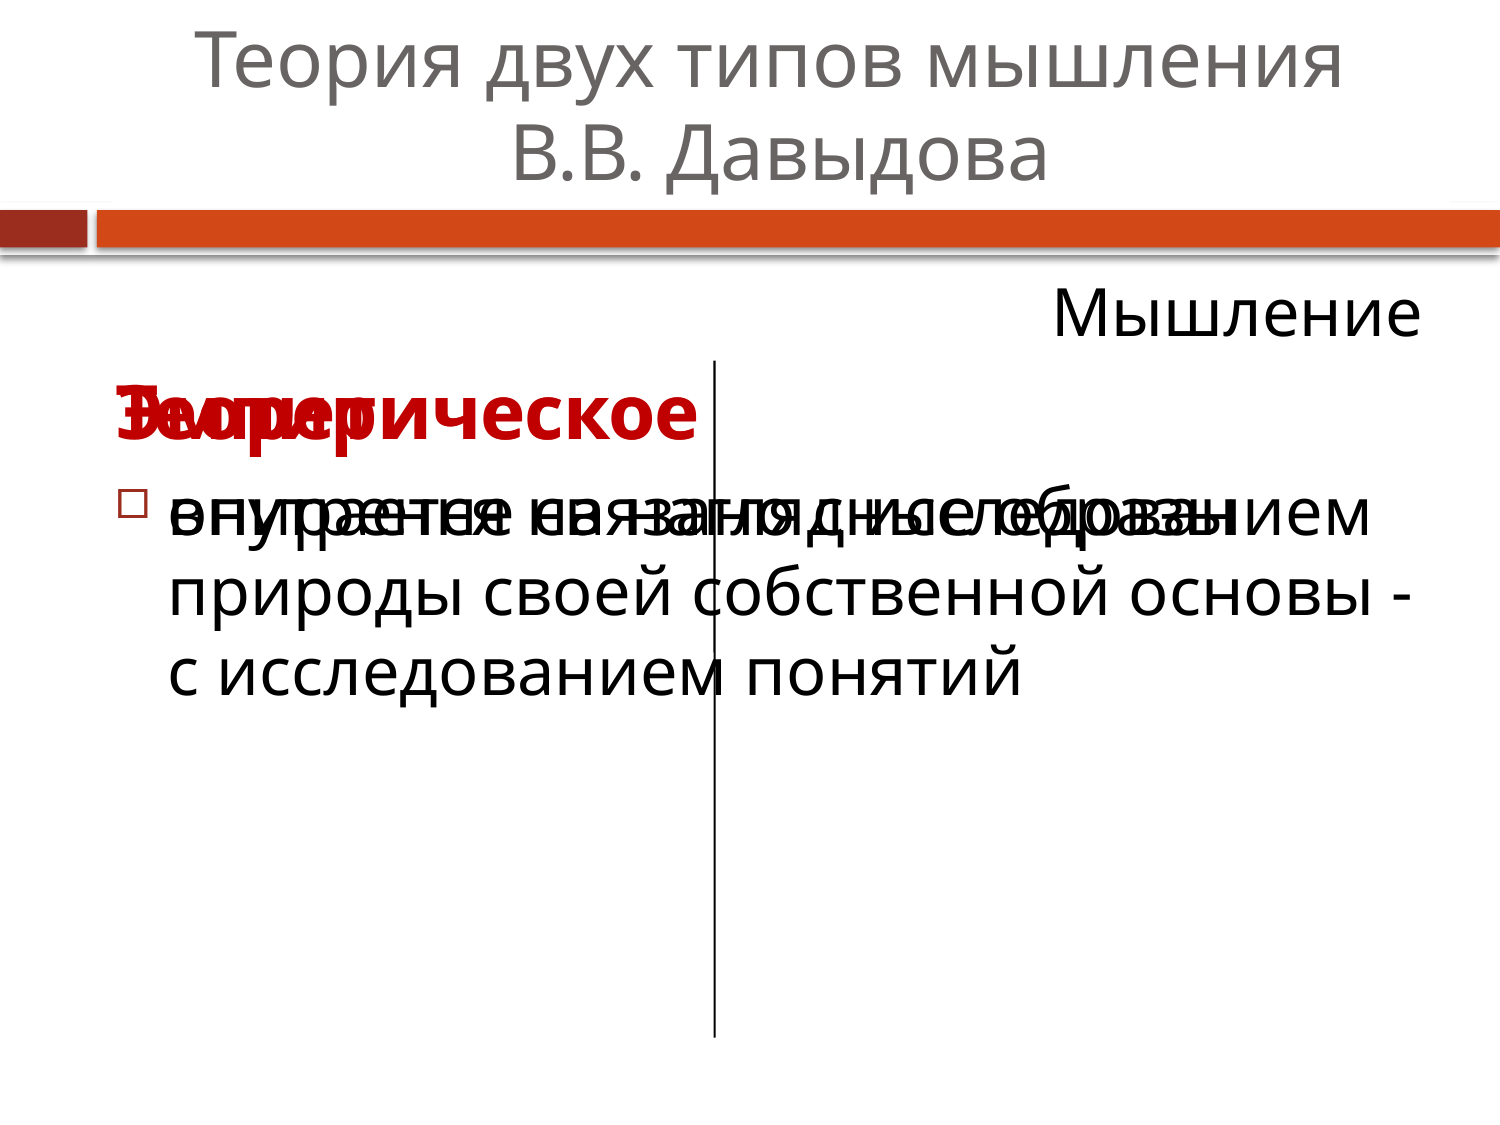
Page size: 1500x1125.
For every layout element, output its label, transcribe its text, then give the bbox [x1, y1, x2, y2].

title Теория двух типов мышления В.В. Давыдова [112, 0, 1450, 206]
list Теоретическое внутренне связано с исследованием природы своей собственной основы - с исследованием понятий [100, 262, 1438, 1005]
